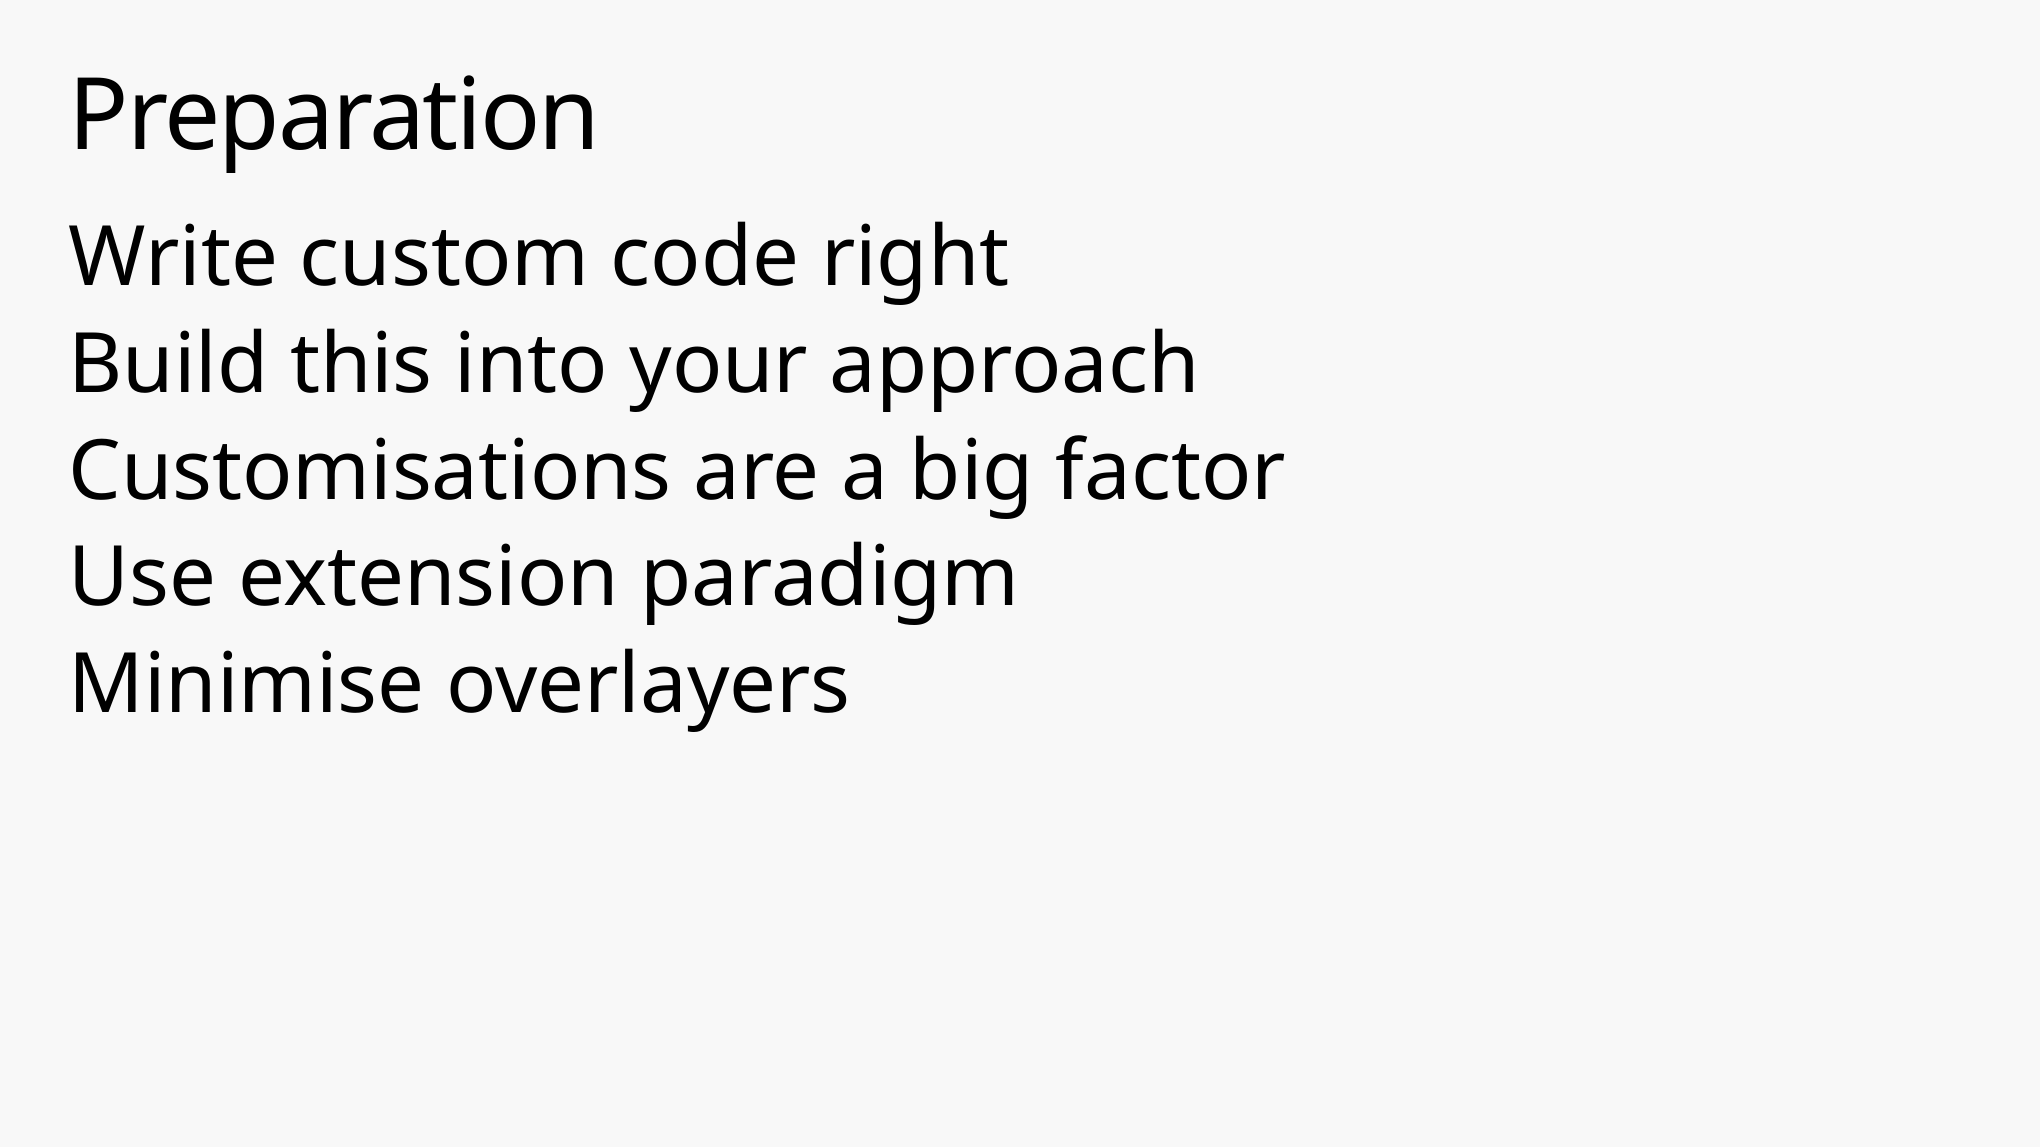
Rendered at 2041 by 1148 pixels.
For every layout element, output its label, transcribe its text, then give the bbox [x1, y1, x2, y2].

title Preparation [45, 48, 1996, 198]
list Write custom code right Build this into your approach Customisations are a big factor Use extension paradigm Minimise overlayers [45, 198, 1996, 765]
